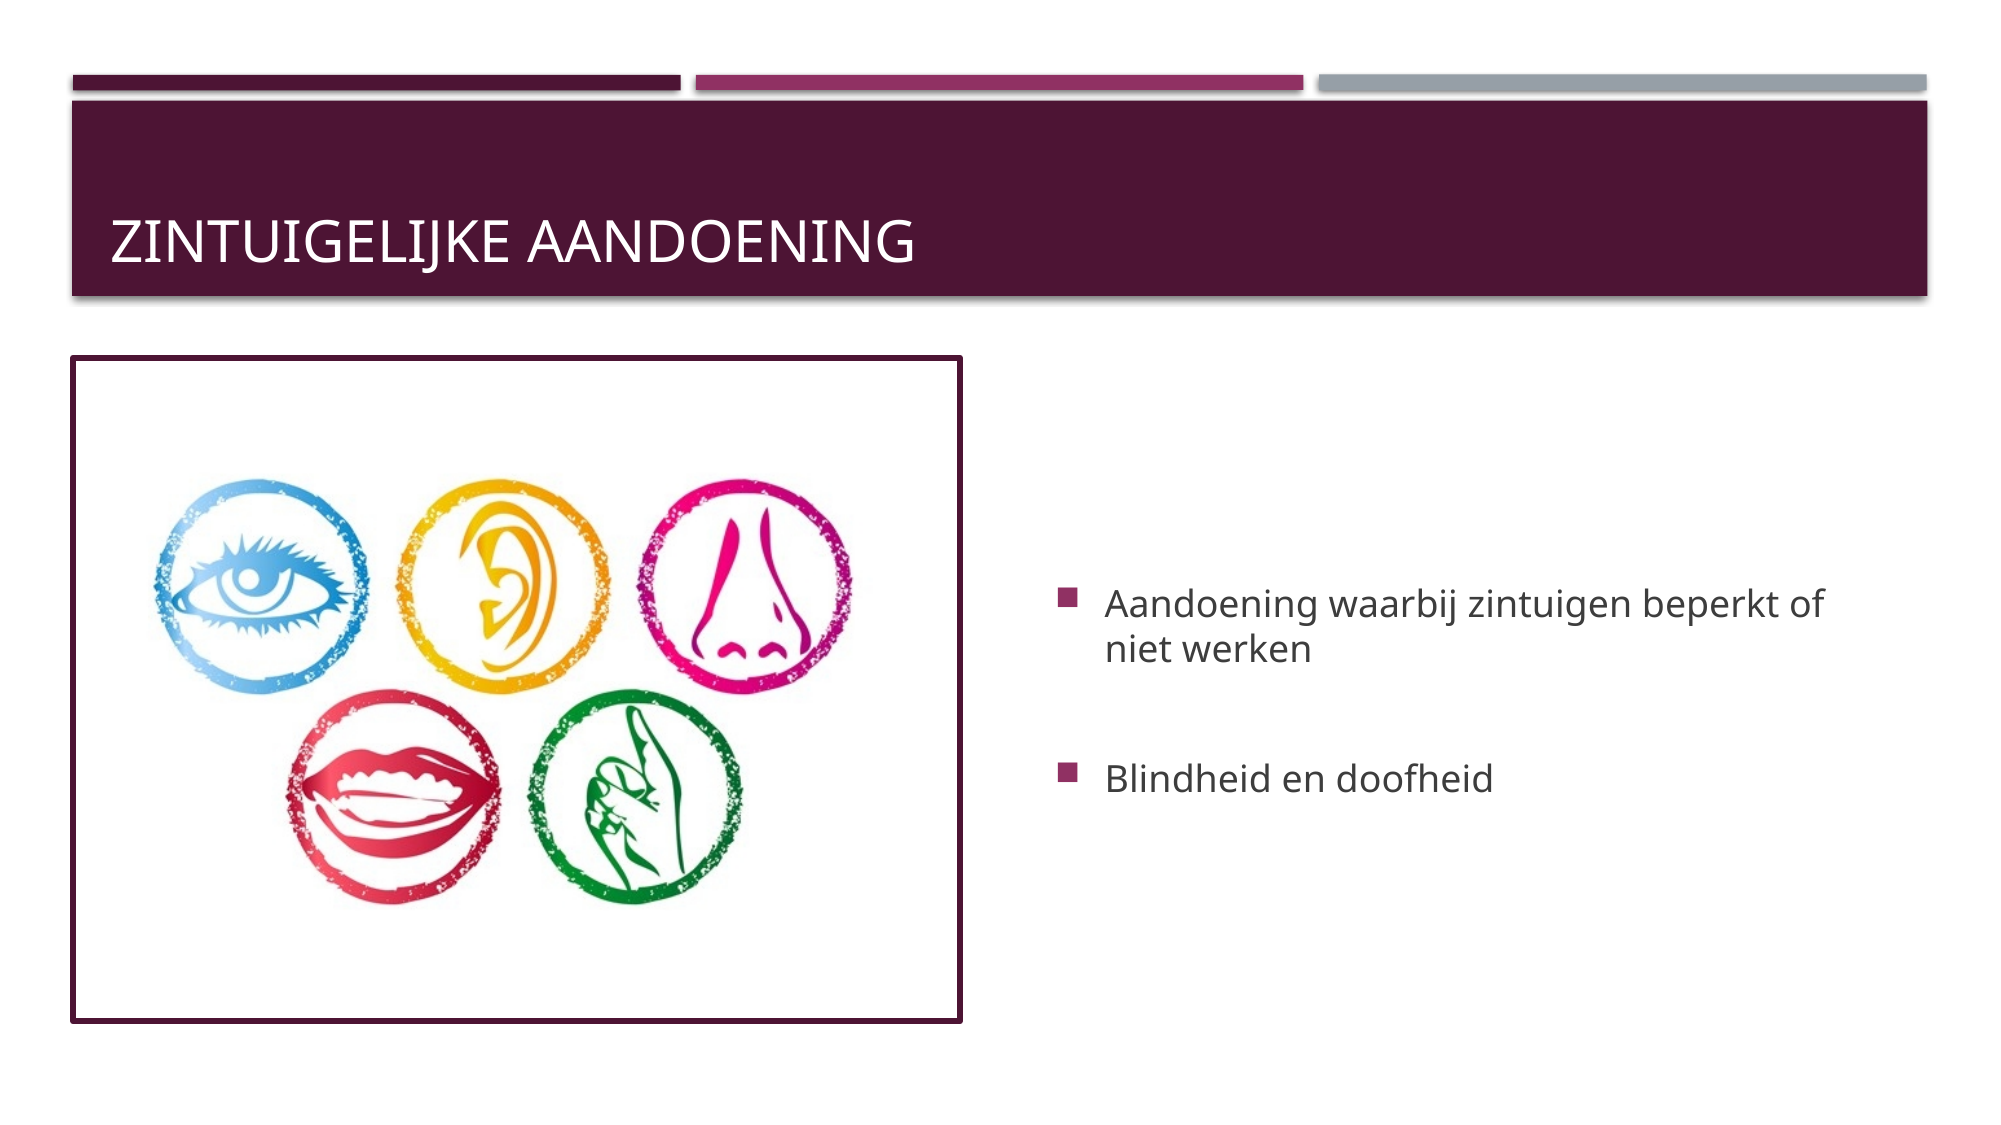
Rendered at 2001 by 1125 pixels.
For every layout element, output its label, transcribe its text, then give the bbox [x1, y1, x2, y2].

list Aandoening waarbij zintuigen beperkt of niet werken Blindheid en doofheid [1039, 357, 1905, 1022]
picture [107, 453, 923, 921]
title Zintuigelijke aandoening [95, 115, 1905, 282]
text_box [71, 356, 962, 1023]
